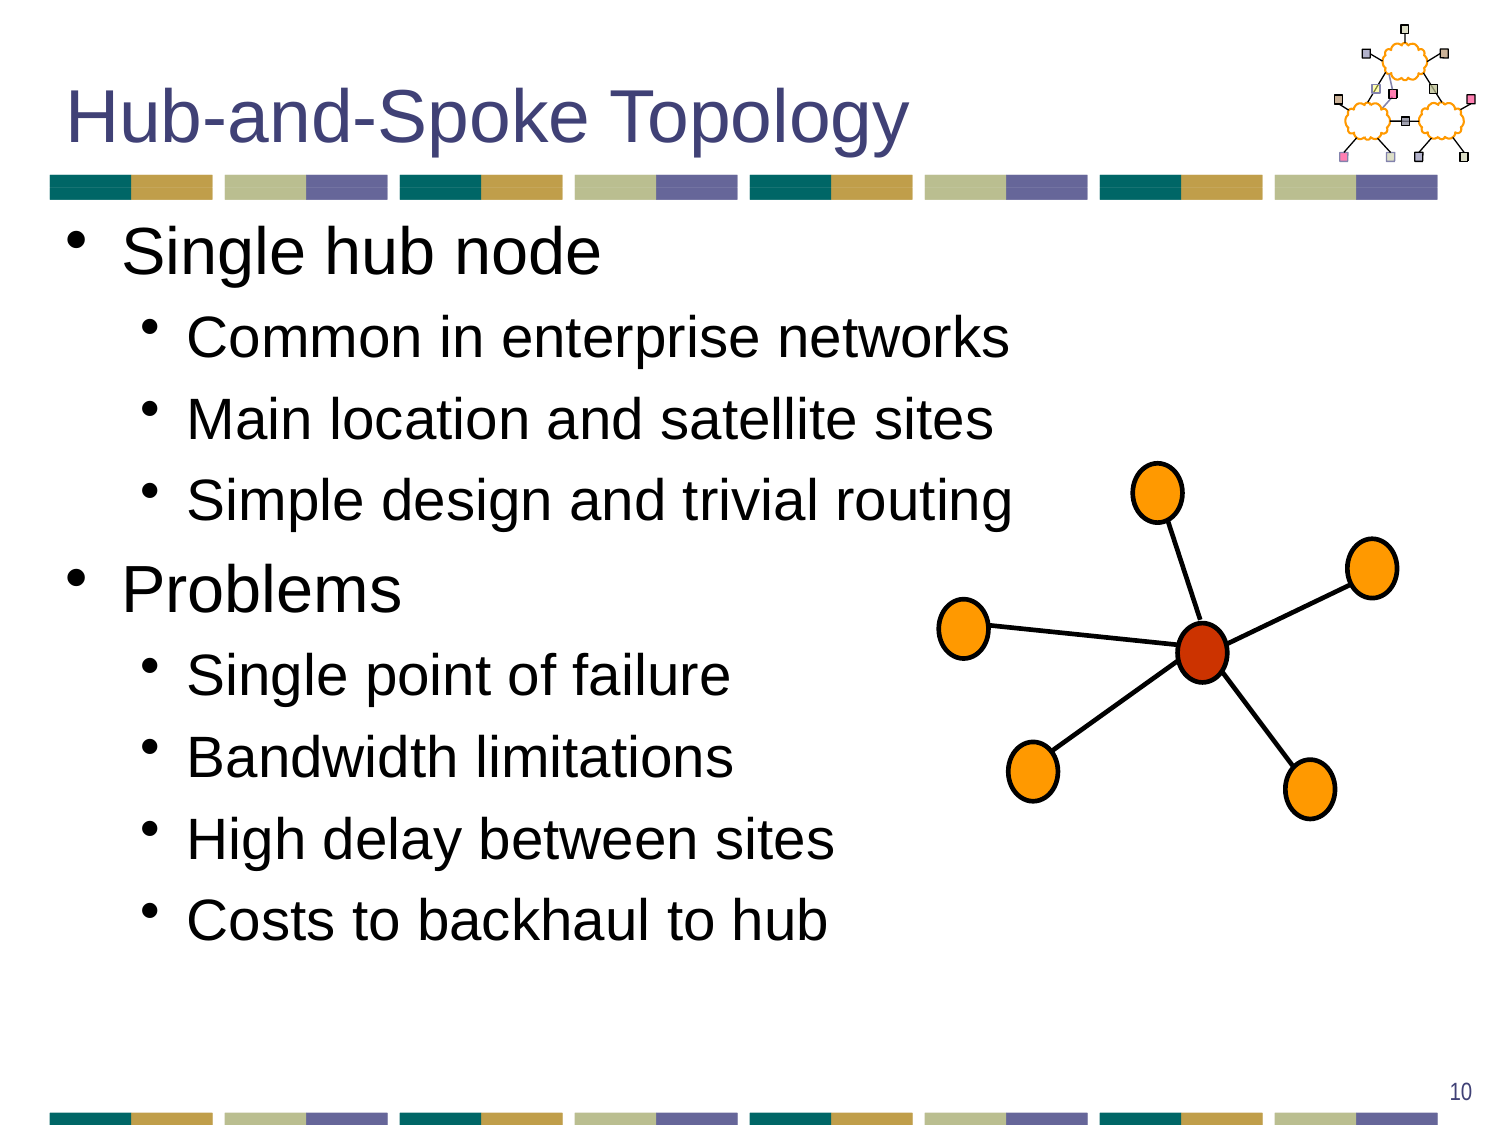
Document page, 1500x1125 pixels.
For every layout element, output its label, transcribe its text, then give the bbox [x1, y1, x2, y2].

title Hub-and-Spoke Topology [50, 62, 1438, 163]
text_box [938, 462, 1398, 820]
slide_number 10 [1174, 1037, 1488, 1113]
list Single hub node Common in enterprise networks Main location and satellite sites Simple design and trivial routing Problems Single point of failure Bandwidth limitations High delay between sites Costs to backhaul to hub [50, 200, 1438, 1000]
